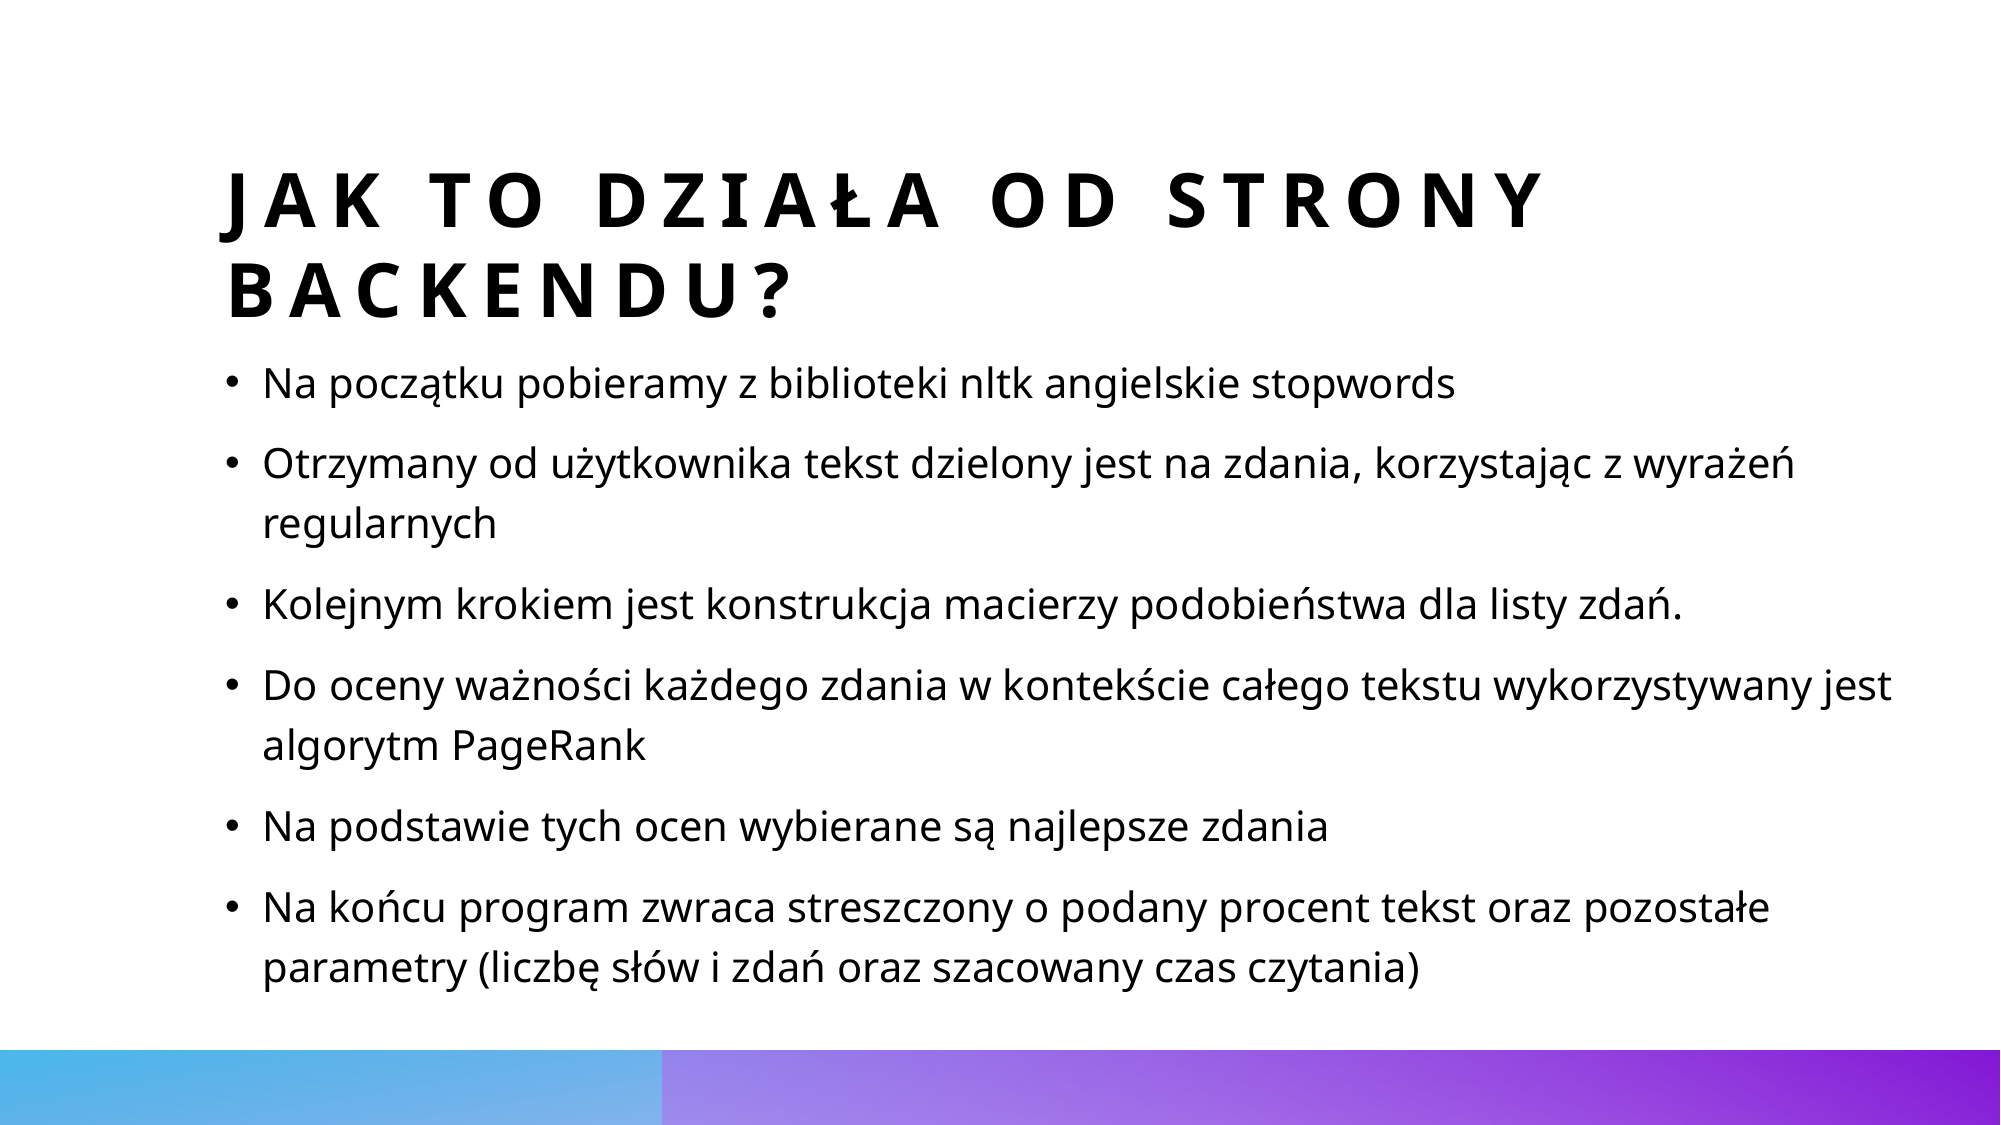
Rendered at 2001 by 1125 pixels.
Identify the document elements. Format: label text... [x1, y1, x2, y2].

list Na początku pobieramy z biblioteki nltk angielskie stopwords Otrzymany od użytkownika tekst dzielony jest na zdania, korzystając z wyrażeń regularnych Kolejnym krokiem jest konstrukcja macierzy podobieństwa dla listy zdań. Do oceny ważności każdego zdania w kontekście całego tekstu wykorzystywany jest algorytm PageRank Na podstawie tych ocen wybierane są najlepsze zdania Na końcu program zwraca streszczony o podany procent tekst oraz pozostałe parametry (liczbę słów i zdań oraz szacowany czas czytania) [225, 346, 1905, 996]
title Jak to działa od strony Backendu? [225, 130, 1905, 333]
